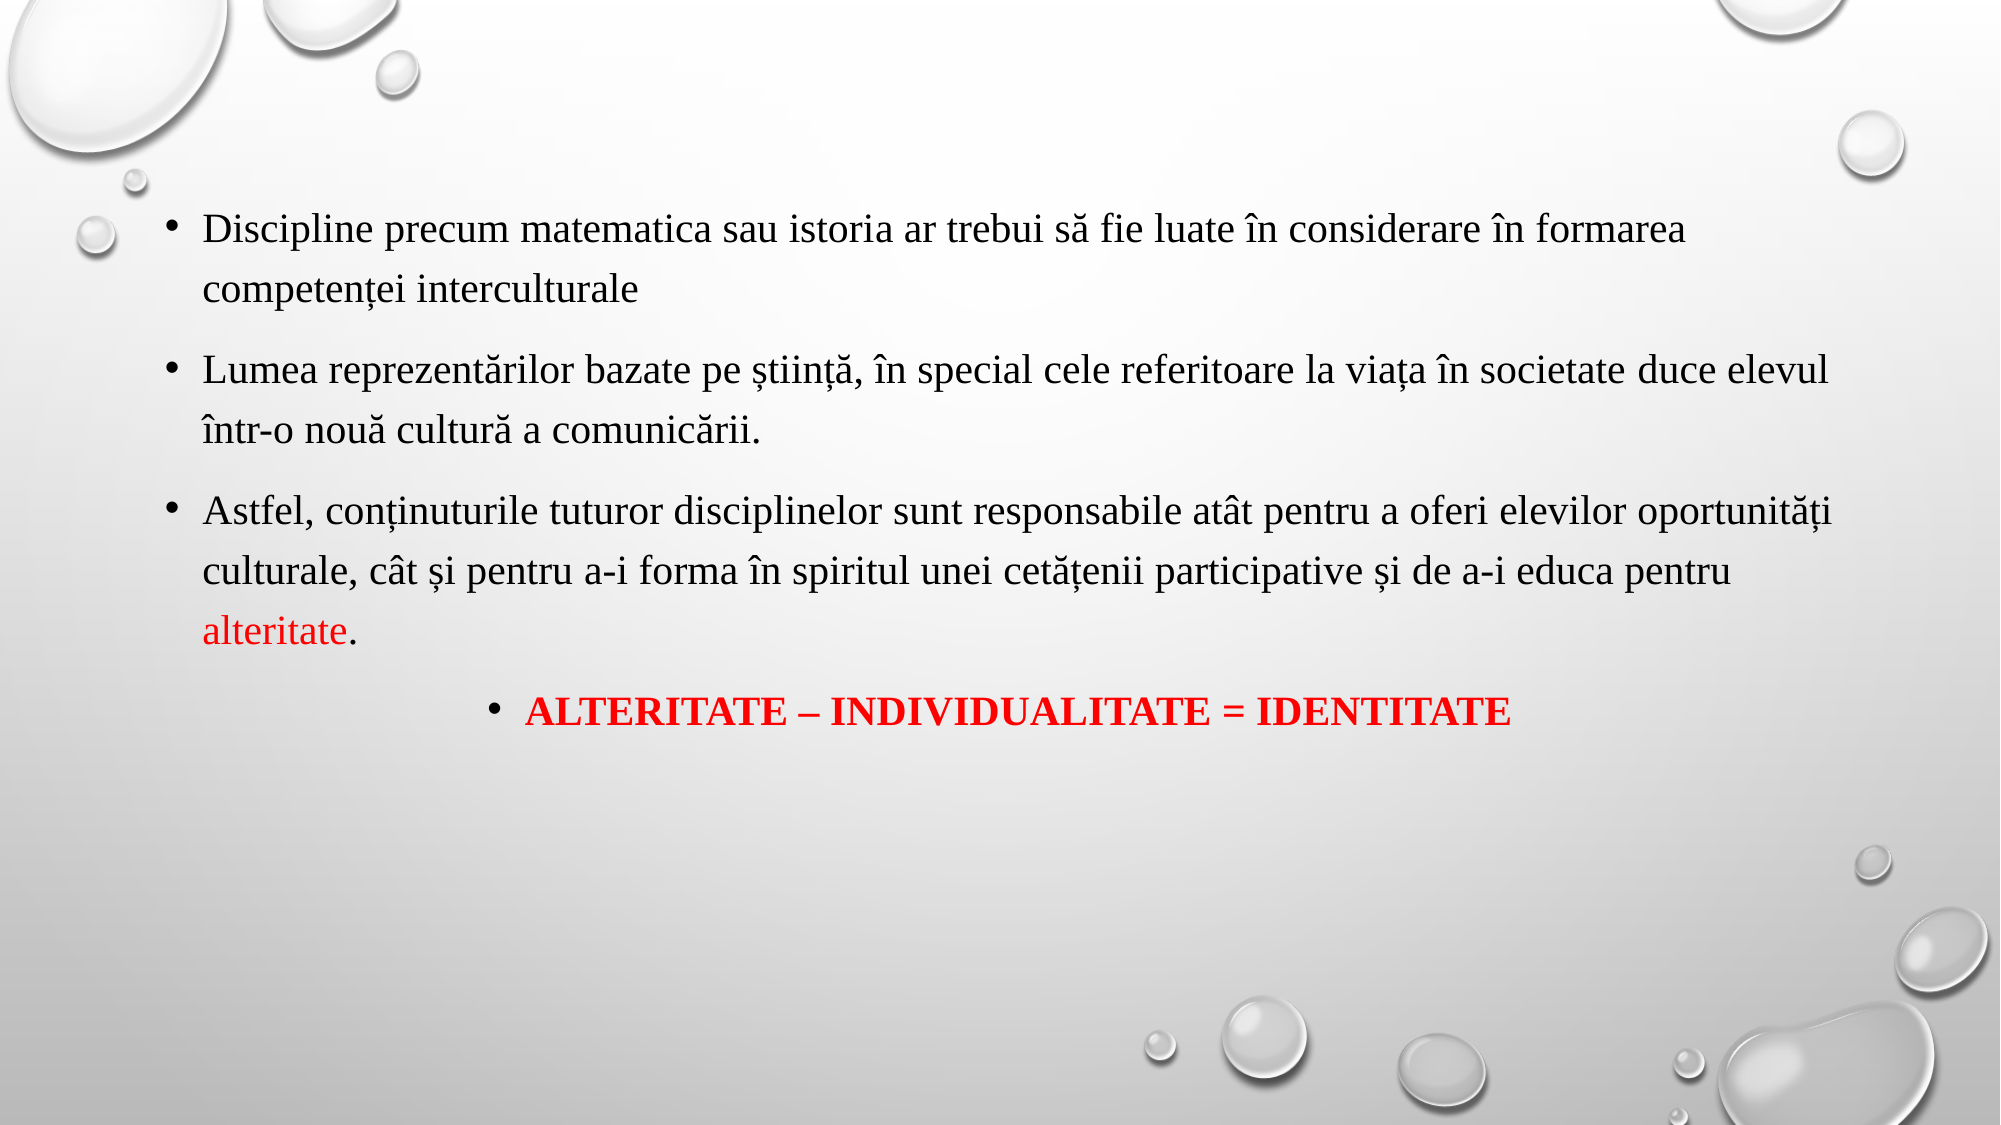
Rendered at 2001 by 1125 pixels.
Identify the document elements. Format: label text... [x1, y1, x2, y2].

list Discipline precum matematica sau istoria ar trebui să fie luate în considerare în formarea competenței interculturale Lumea reprezentărilor bazate pe știință, în special cele referitoare la viața în societate duce elevul într-o nouă cultură a comunicării. Astfel, conținuturile tuturor disciplinelor sunt responsabile atât pentru a oferi elevilor oportunități culturale, cât și pentru a-i forma în spiritul unei cetățenii participative și de a-i educa pentru alteritate. ALTERITATE – INDIVIDUALITATE = IDENTITATE [149, 183, 1850, 950]
picture [0, 0, 2000, 1125]
